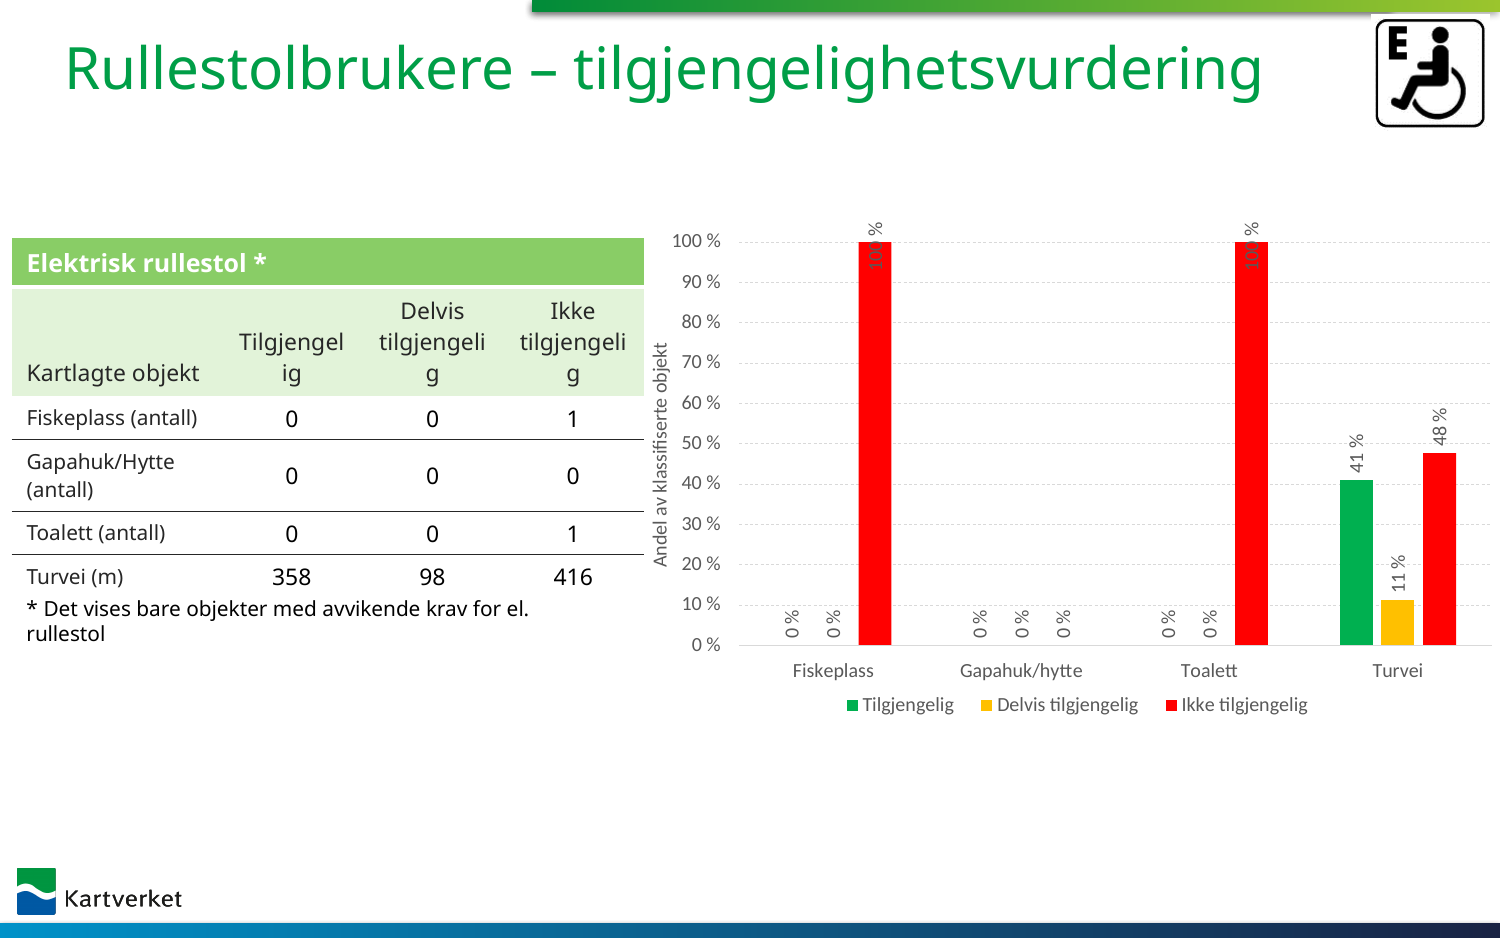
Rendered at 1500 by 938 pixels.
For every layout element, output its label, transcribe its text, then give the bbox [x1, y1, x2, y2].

table_cell 0 [222, 440, 362, 511]
table_cell Fiskeplass (antall) [12, 396, 222, 439]
table_cell Turvei (m) [12, 555, 222, 588]
table_cell 98 [362, 555, 503, 588]
table_cell Toalett (antall) [12, 512, 222, 554]
table_cell 0 [362, 396, 503, 439]
table_header Elektrisk rullestol * [12, 238, 638, 285]
table_cell Tilgjengelig [222, 289, 362, 396]
table_cell 0 [362, 512, 503, 554]
table_cell 1 [503, 512, 638, 554]
picture [643, 218, 1500, 728]
table_cell 358 [222, 555, 362, 588]
table_cell 1 [503, 396, 638, 439]
table_cell 416 [503, 555, 638, 598]
table_cell Kartlagte objekt [12, 289, 222, 396]
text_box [1371, 13, 1491, 133]
table_cell 0 [503, 440, 638, 511]
table_cell Gapahuk/Hytte (antall) [12, 440, 222, 511]
text_box Rullestolbrukere – tilgjengelighetsvurdering [49, 12, 1372, 109]
table_cell 0 [222, 396, 362, 439]
text_box * Det vises bare objekter med avvikende krav for el. rullestol [11, 588, 597, 653]
table_cell 0 [222, 512, 362, 554]
table_cell 0 [362, 440, 503, 511]
table_cell Ikke tilgjengelig [503, 289, 638, 396]
table_cell Delvis tilgjengelig [362, 289, 503, 396]
